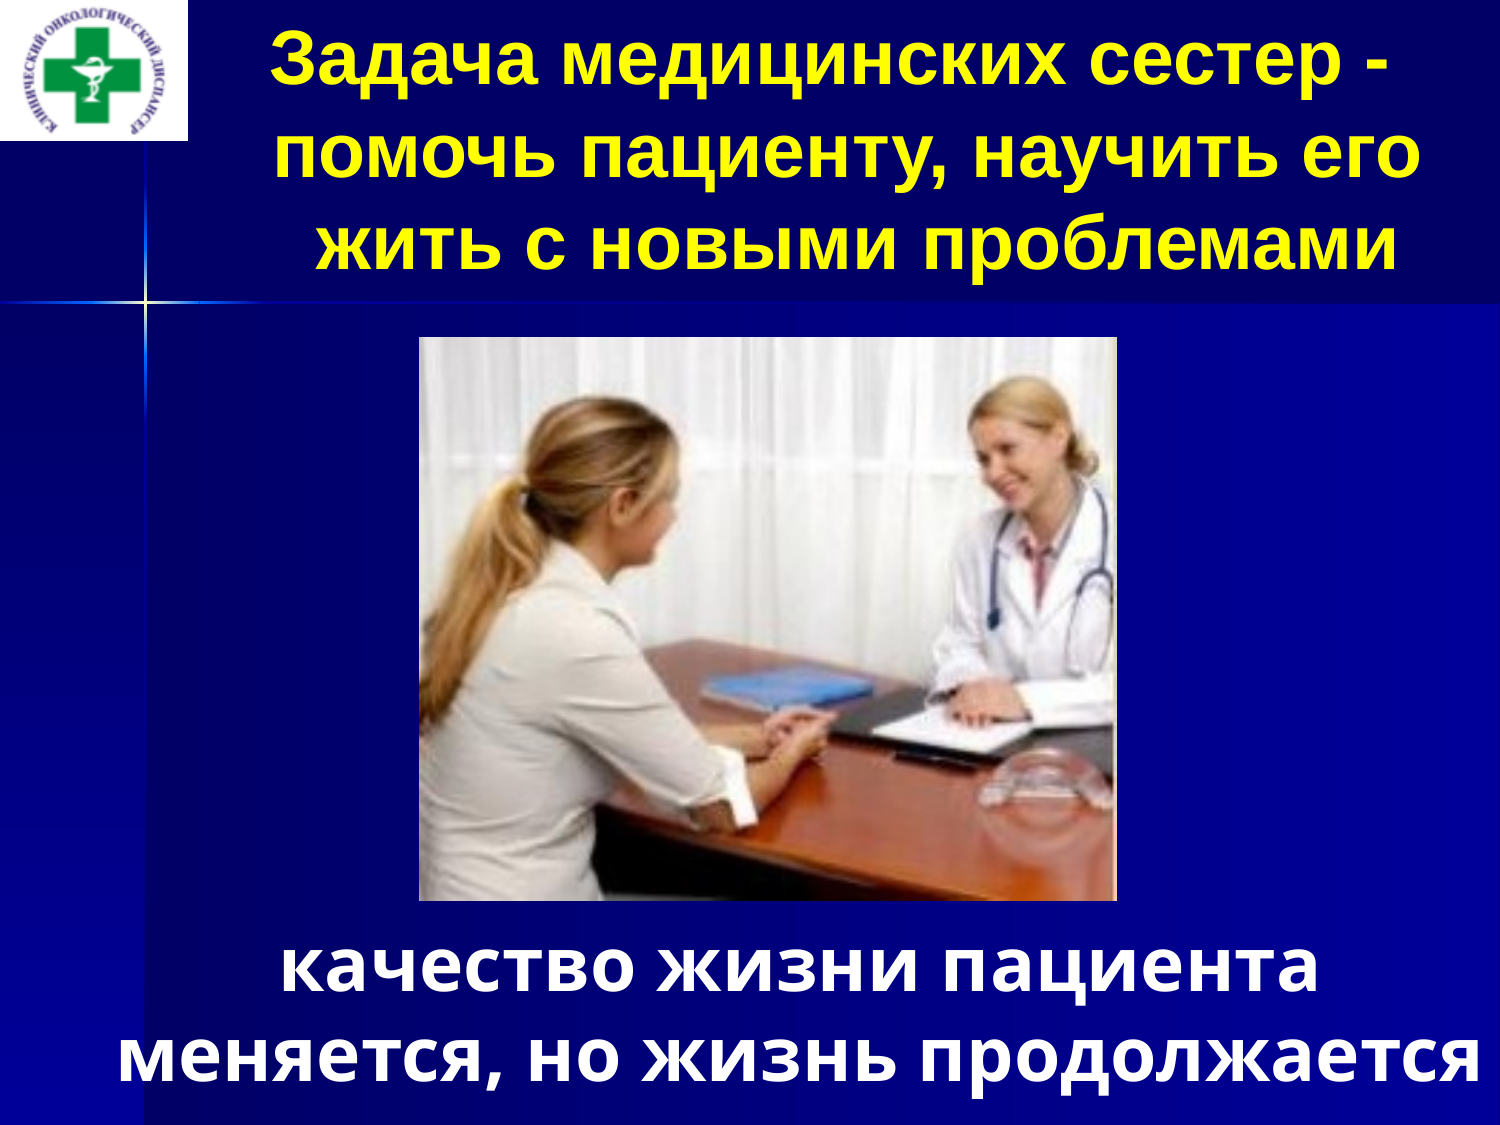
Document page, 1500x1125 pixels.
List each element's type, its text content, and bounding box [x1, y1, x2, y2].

picture [418, 337, 1117, 901]
list Задача медицинских сестер - помочь пациенту, научить его жить с новыми проблемами [182, 0, 1479, 280]
picture [0, 0, 188, 141]
text_box качество жизни пациента меняется, но жизнь продолжается [82, 908, 1500, 1104]
